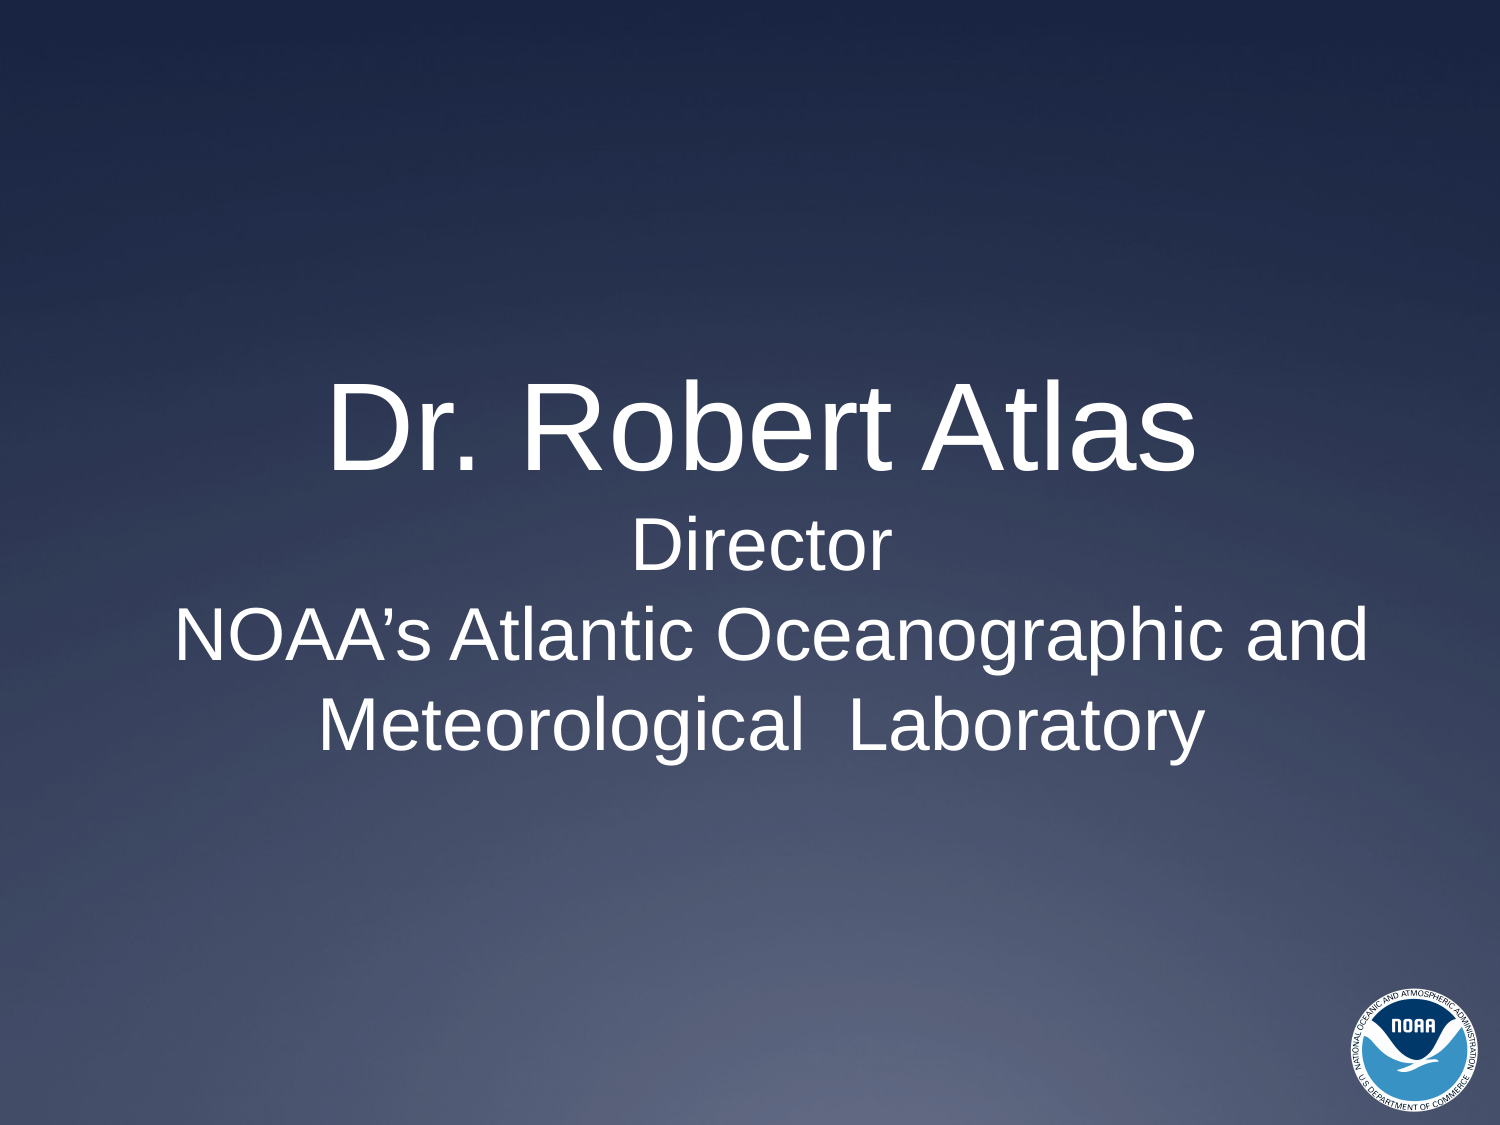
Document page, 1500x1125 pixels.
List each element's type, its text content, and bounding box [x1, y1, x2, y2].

picture [1350, 987, 1479, 1113]
title Dr. Robert Atlas Director NOAA’s Atlantic Oceanographic and Meteorological Laboratory [112, 337, 1412, 468]
